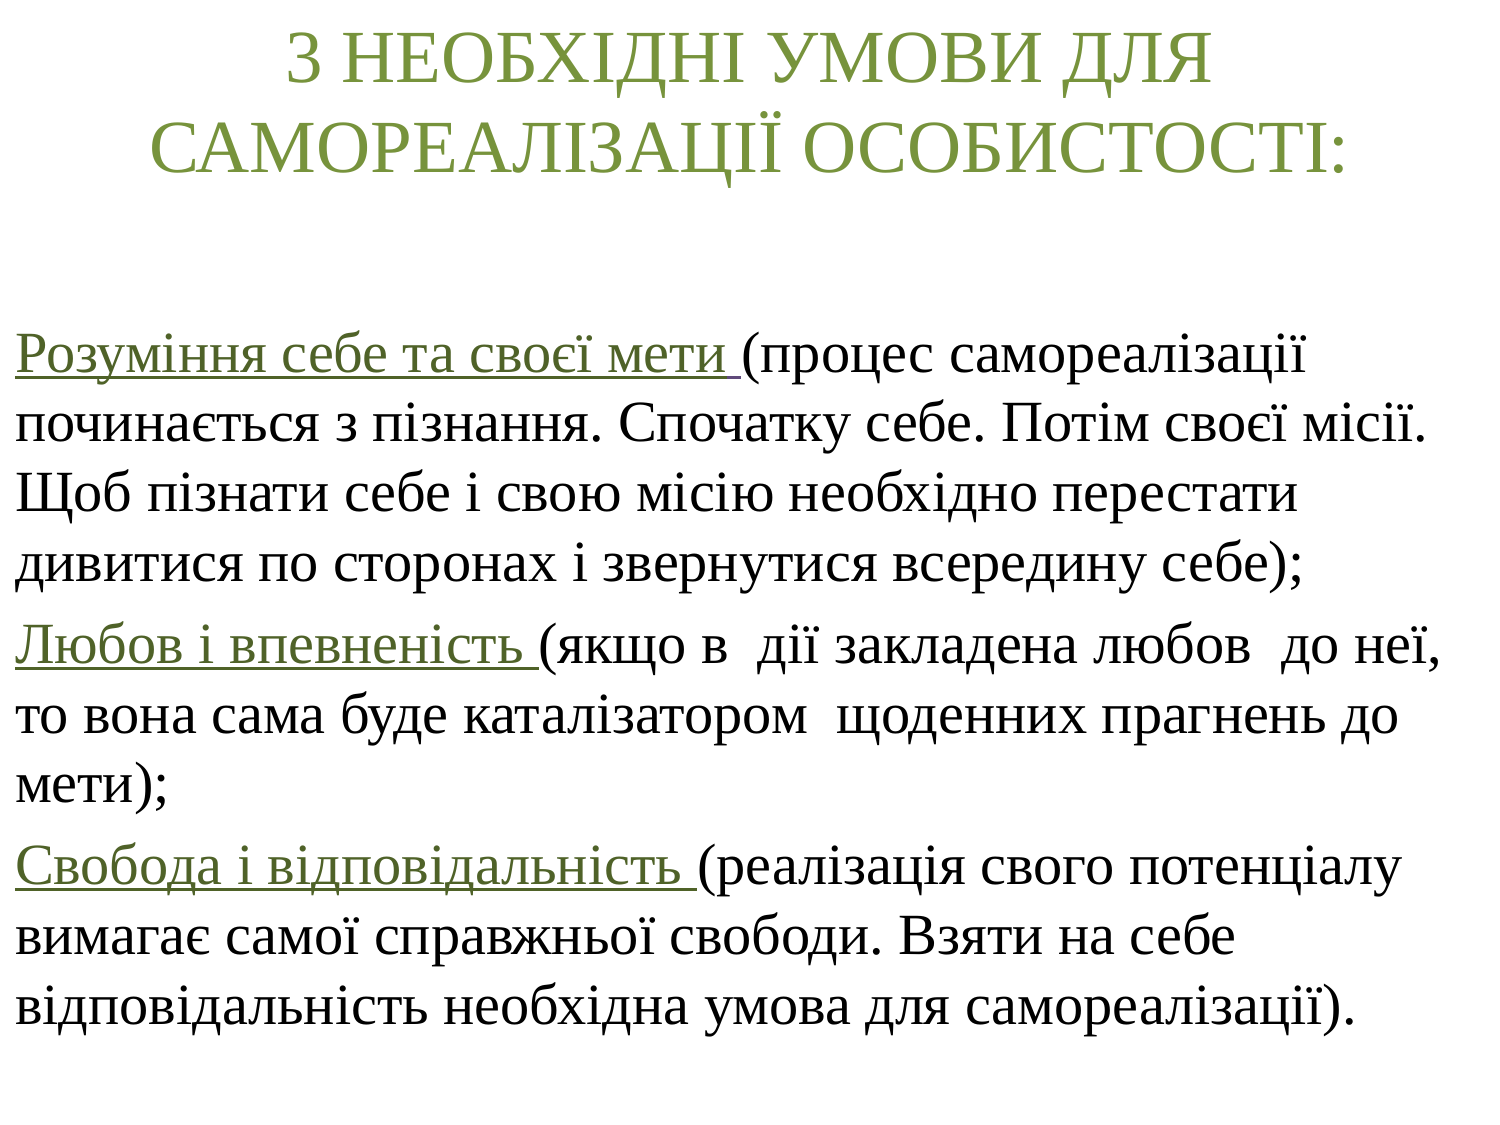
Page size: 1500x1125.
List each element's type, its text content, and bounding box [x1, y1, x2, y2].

list Розуміння себе та своєї мети (процес самореалізації починається з пізнання. Спочатку себе. Потім своєї місії. Щоб пізнати себе і свою місію необхідно перестати дивитися по сторонах і звернутися всередину себе); Любов і впевненість (якщо в дії закладена любов до неї, то вона сама буде каталізатором щоденних прагнень до мети); Свобода і відповідальність (реалізація свого потенціалу вимагає самої справжньої свободи. Взяти на себе відповідальність необхідна умова для самореалізації). [0, 269, 1500, 1125]
title 3 необхідні умови для самореалізації особистості: [0, 0, 1500, 269]
